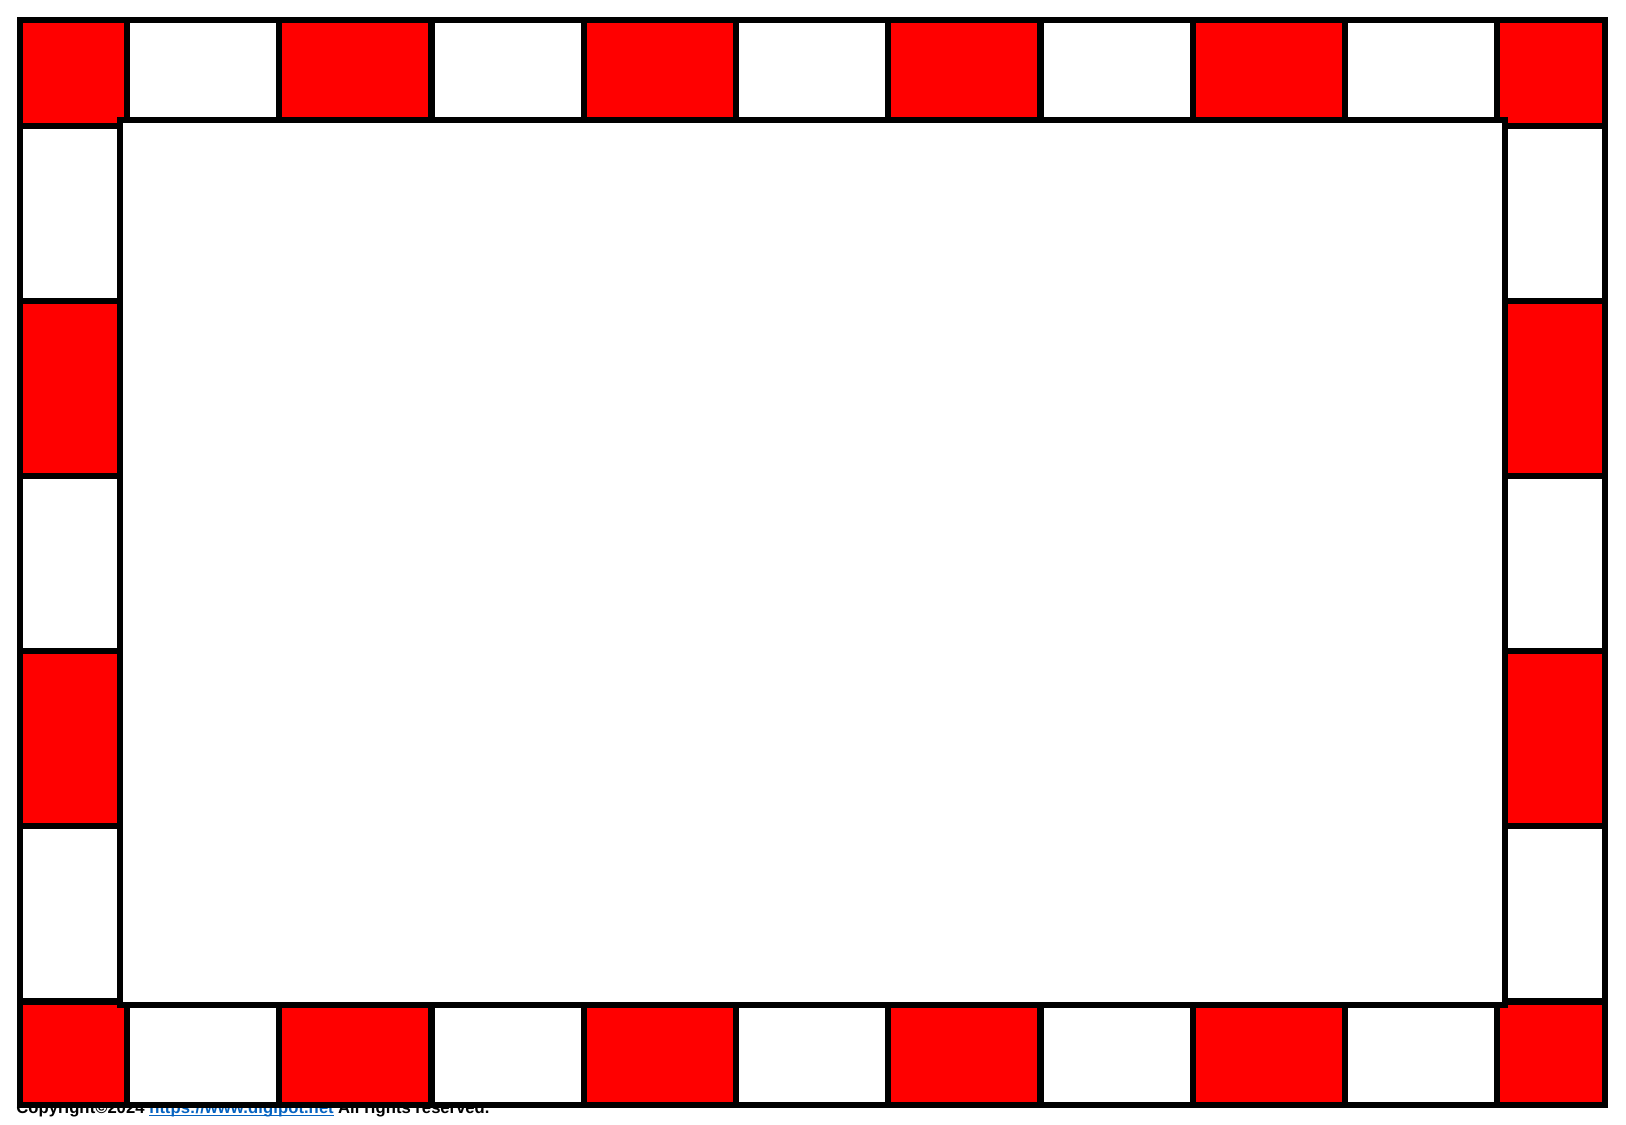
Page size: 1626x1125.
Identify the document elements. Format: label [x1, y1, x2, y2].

text_box [1504, 125, 1606, 302]
text_box [19, 1003, 126, 1106]
text_box [126, 19, 280, 121]
text_box [1039, 19, 1194, 121]
text_box [1194, 1004, 1344, 1106]
text_box [19, 125, 121, 302]
text_box [1504, 825, 1606, 1003]
text_box [889, 1004, 1039, 1106]
text_box [19, 302, 121, 475]
text_box [889, 19, 1039, 121]
text_box [585, 1004, 735, 1106]
text_box [19, 825, 121, 1003]
text_box [430, 1004, 585, 1106]
text_box [1504, 302, 1606, 475]
text_box [280, 19, 430, 121]
text_box [126, 1004, 280, 1106]
text_box [585, 19, 735, 121]
text_box [19, 652, 121, 825]
text_box [1194, 19, 1344, 121]
text_box [735, 19, 889, 121]
text_box [1498, 1003, 1606, 1106]
text_box [19, 475, 121, 652]
text_box [1344, 19, 1498, 121]
text_box [735, 1004, 889, 1106]
text_box [1344, 1004, 1498, 1106]
text_box [19, 19, 126, 125]
text_box [1504, 475, 1606, 652]
text_box [1498, 19, 1606, 125]
text_box [280, 1004, 430, 1106]
text_box [1504, 652, 1606, 825]
text_box [430, 19, 585, 121]
text_box [1039, 1004, 1194, 1106]
